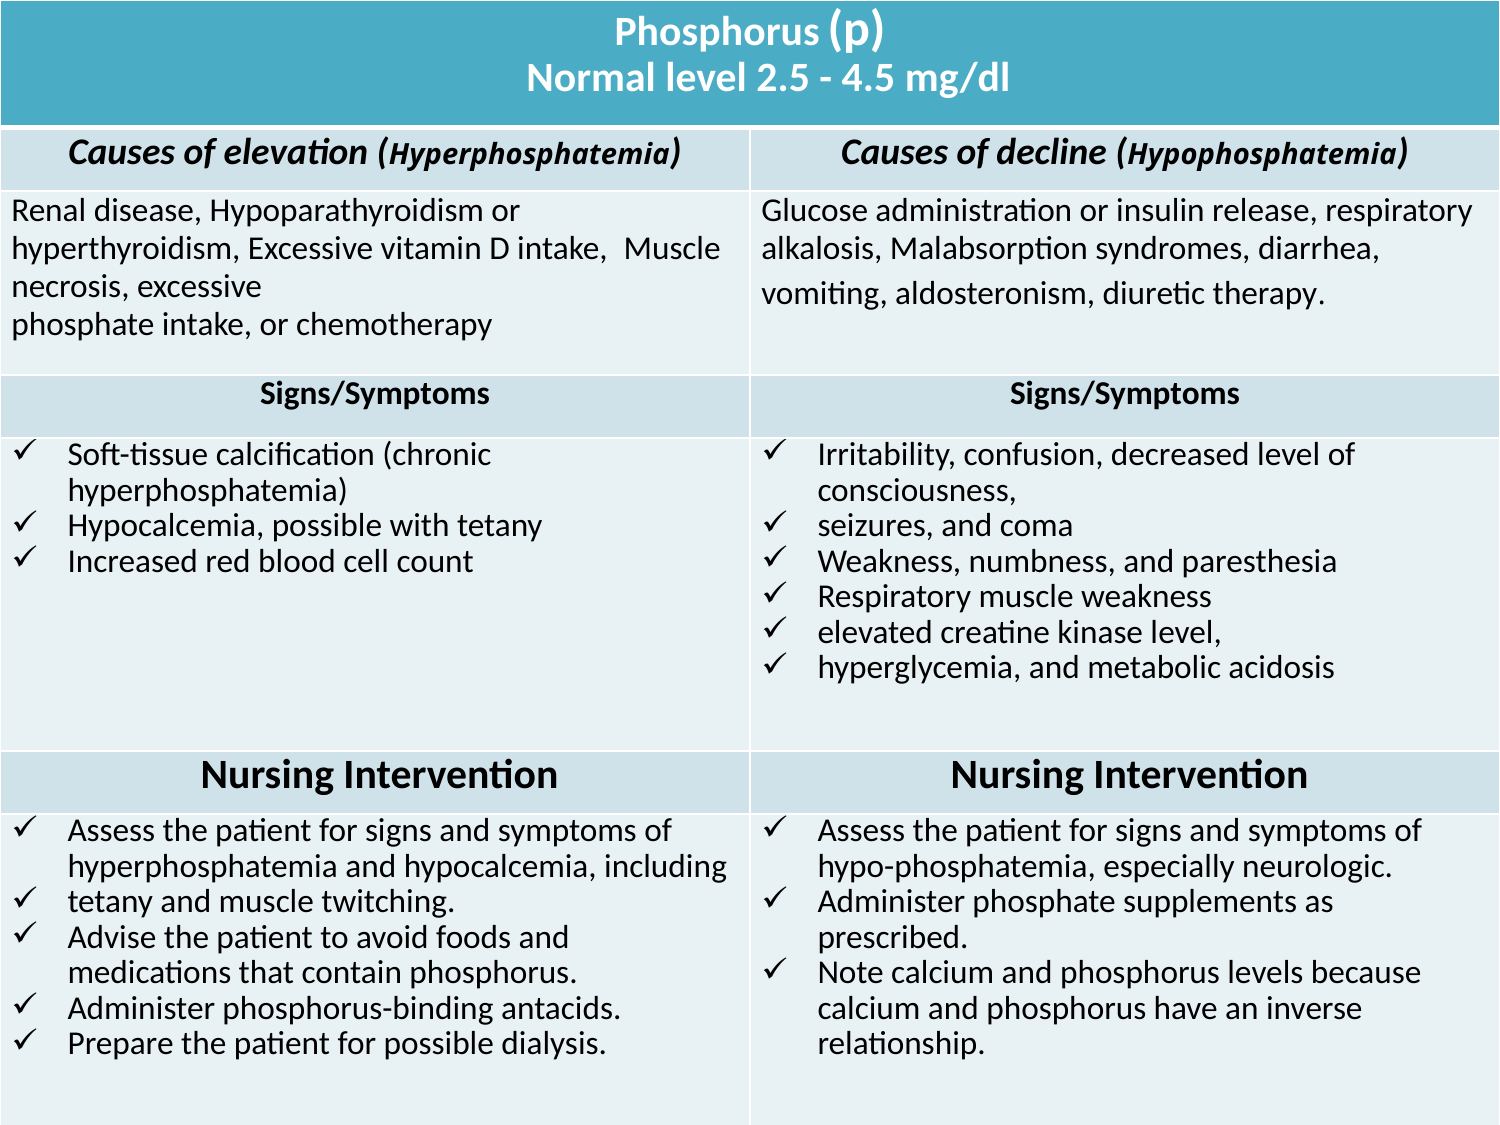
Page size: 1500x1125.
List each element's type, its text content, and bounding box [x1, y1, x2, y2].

table_cell Glucose administration or insulin release, respiratory alkalosis, Malabsorption syndromes, diarrhea, vomiting, aldosteronism, diuretic therapy. [751, 192, 1499, 374]
table_cell Causes of decline (Hypophosphatemia) [751, 130, 1499, 190]
table_cell Renal disease, Hypoparathyroidism or hyperthyroidism, Excessive vitamin D intake, Muscle necrosis, excessive phosphate intake, or chemotherapy [1, 192, 749, 374]
table_cell Assess the patient for signs and symptoms of hyperphosphatemia and hypocalcemia, including tetany and muscle twitching. Advise the patient to avoid foods and medications that contain phosphorus. Administer phosphorus-binding antacids. Prepare the patient for possible dialysis. [1, 815, 749, 1125]
table_cell Assess the patient for signs and symptoms of hypo-phosphatemia, especially neurologic. Administer phosphate supplements as prescribed. Note calcium and phosphorus levels because calcium and phosphorus have an inverse relationship. [751, 815, 1499, 1125]
table_cell Irritability, confusion, decreased level of consciousness, seizures, and coma Weakness, numbness, and paresthesia Respiratory muscle weakness elevated creatine kinase level, hyperglycemia, and metabolic acidosis [751, 439, 1499, 750]
table_cell Nursing Intervention [1, 752, 749, 813]
table_cell Signs/Symptoms [751, 376, 1499, 437]
table_cell Nursing Intervention [751, 752, 1499, 813]
table_cell Causes of elevation (Hyperphosphatemia) [1, 130, 749, 190]
table_cell Signs/Symptoms [1, 376, 749, 437]
table_header Phosphorus (p) Normal level 2.5 - 4.5 mg/dl [1, 1, 1499, 125]
table_cell Soft-tissue calcification (chronic hyperphosphatemia) Hypocalcemia, possible with tetany Increased red blood cell count [1, 439, 749, 750]
